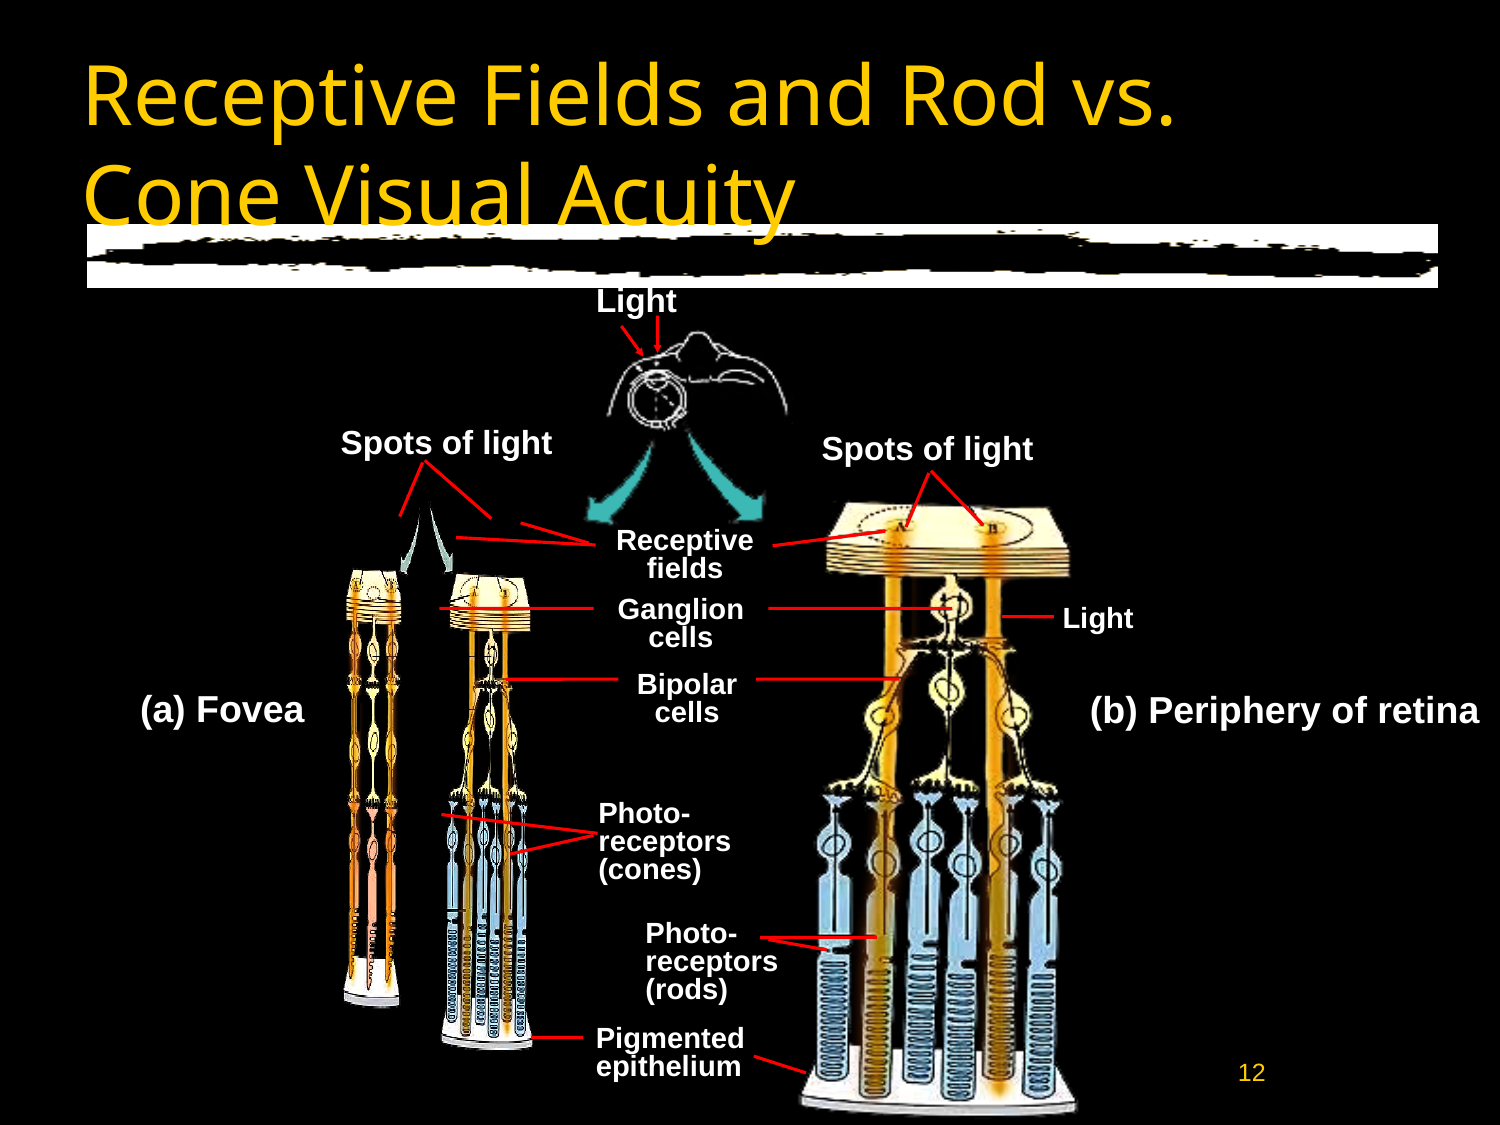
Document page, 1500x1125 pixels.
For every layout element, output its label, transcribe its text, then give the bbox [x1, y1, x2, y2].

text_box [124, 271, 1496, 1125]
title Receptive Fields and Rod vs. Cone Visual Acuity [66, 62, 1342, 251]
